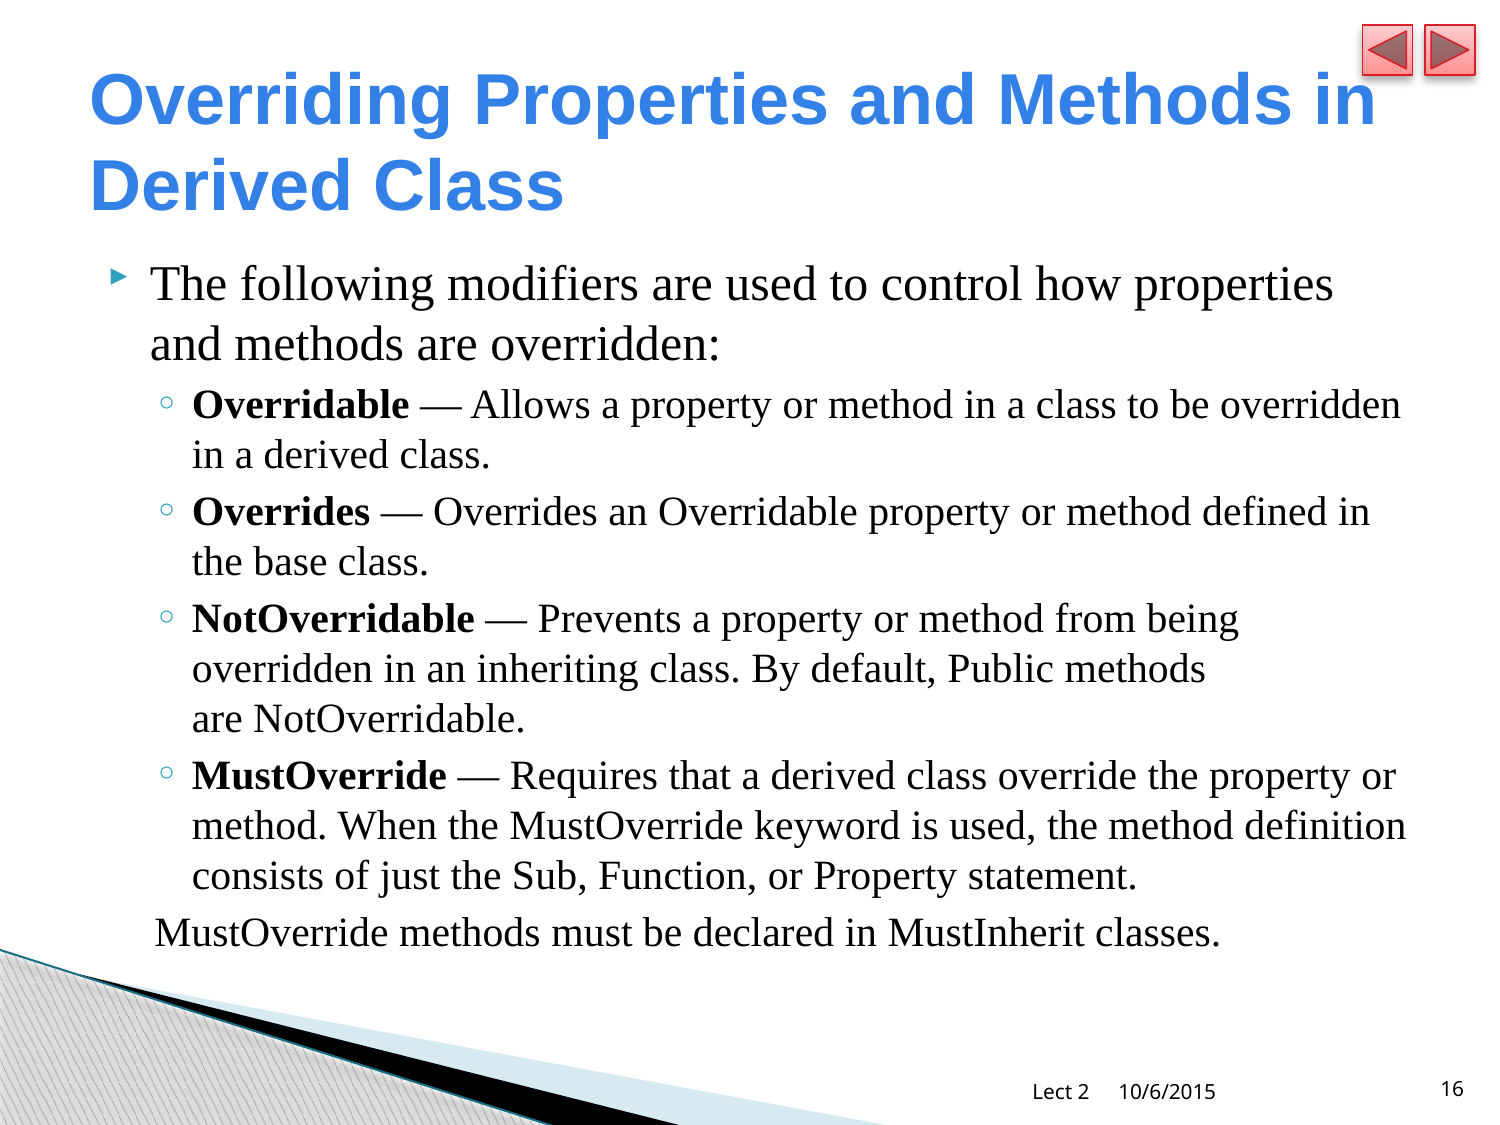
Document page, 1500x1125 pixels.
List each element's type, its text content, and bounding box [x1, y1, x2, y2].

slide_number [1105, 1051, 1418, 1112]
footer Lect 2 [650, 1051, 1105, 1112]
title Overriding Properties and Methods in Derived Class [75, 45, 1425, 233]
list The following modifiers are used to control how properties and methods are overridden: Overridable — Allows a property or method in a class to be overridden in a derived class. Overrides — Overrides an Overridable property or method defined in the base class. NotOverridable — Prevents a property or method from being overridden in an inheriting class. By default, Public methods are NotOverridable. MustOverride — Requires that a derived class override the property or method. When the MustOverride keyword is used, the method definition consists of just the Sub, Function, or Property statement. MustOverride methods must be declared in MustInherit classes. [74, 242, 1426, 986]
slide_number 16 [1418, 1051, 1479, 1112]
